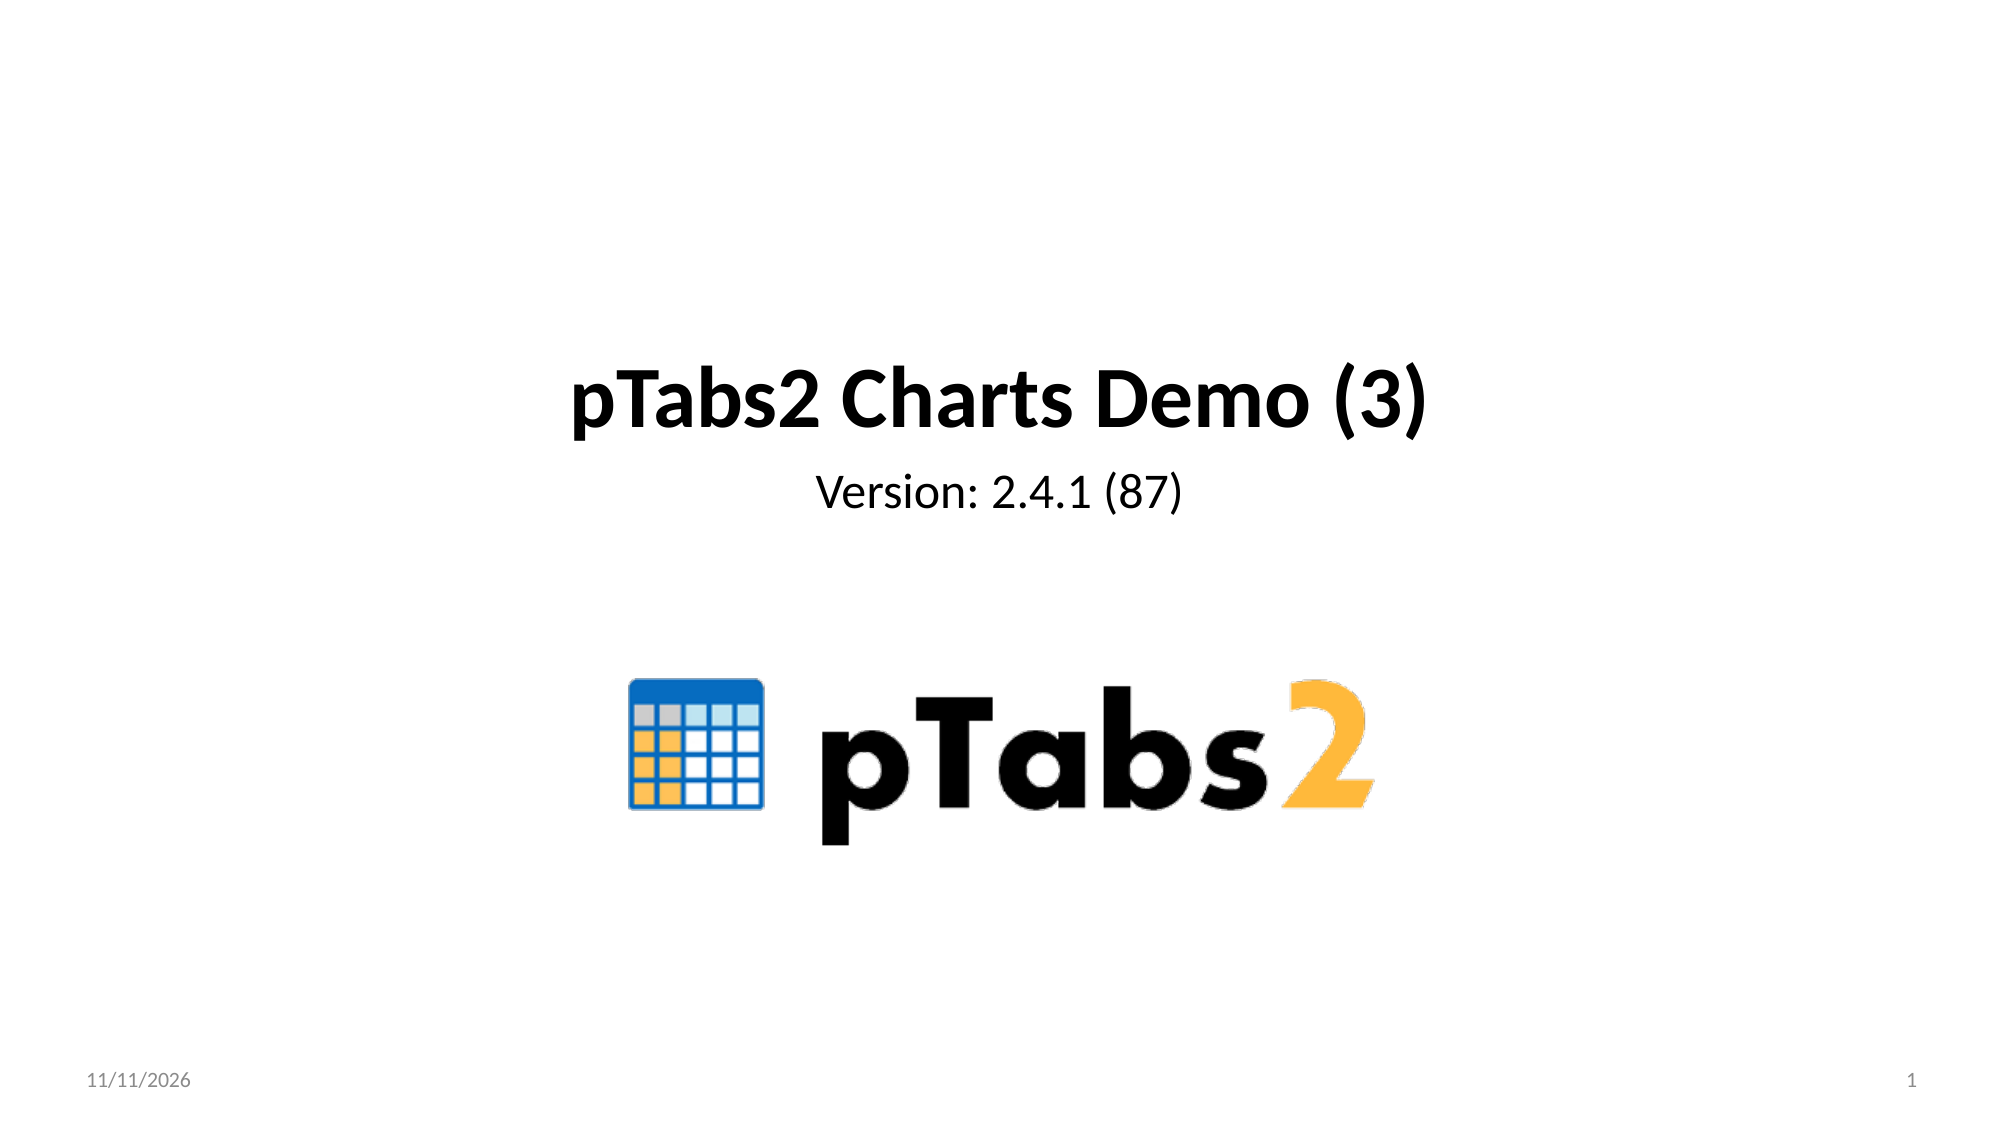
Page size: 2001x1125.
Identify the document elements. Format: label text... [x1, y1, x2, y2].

picture [613, 666, 1387, 855]
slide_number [70, 1055, 512, 1103]
slide_number 1 [1482, 1055, 1933, 1103]
subtitle Version: 2.4.1 (87) [249, 458, 1750, 730]
title pTabs2 Charts Demo (3) [249, 62, 1750, 455]
